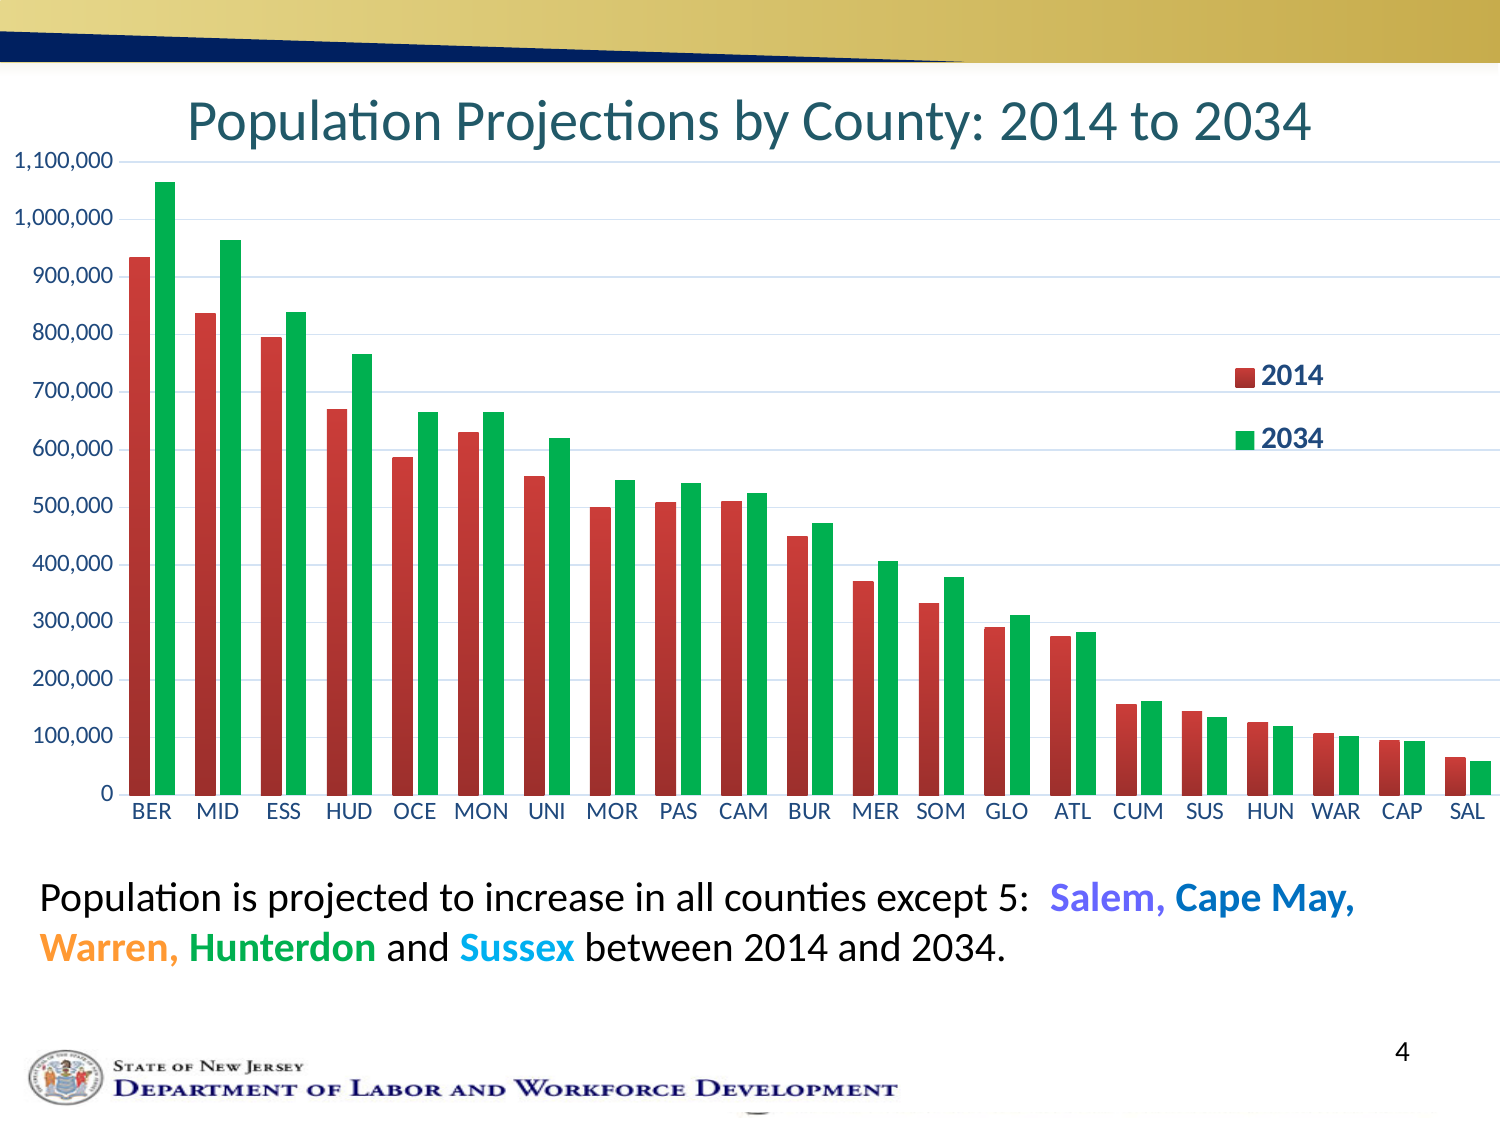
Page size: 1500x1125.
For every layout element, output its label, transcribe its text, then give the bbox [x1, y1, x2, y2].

chart [0, 135, 1500, 913]
picture [712, 1113, 1438, 1118]
text_box Population is projected to increase in all counties except 5: Salem, Cape May, Warren, Hunterdon and Sussex between 2014 and 2034. [24, 921, 1450, 978]
slide_number 4 [1074, 1024, 1425, 1103]
text_box Population Projections by County: 2014 to 2034 [137, 75, 1363, 134]
